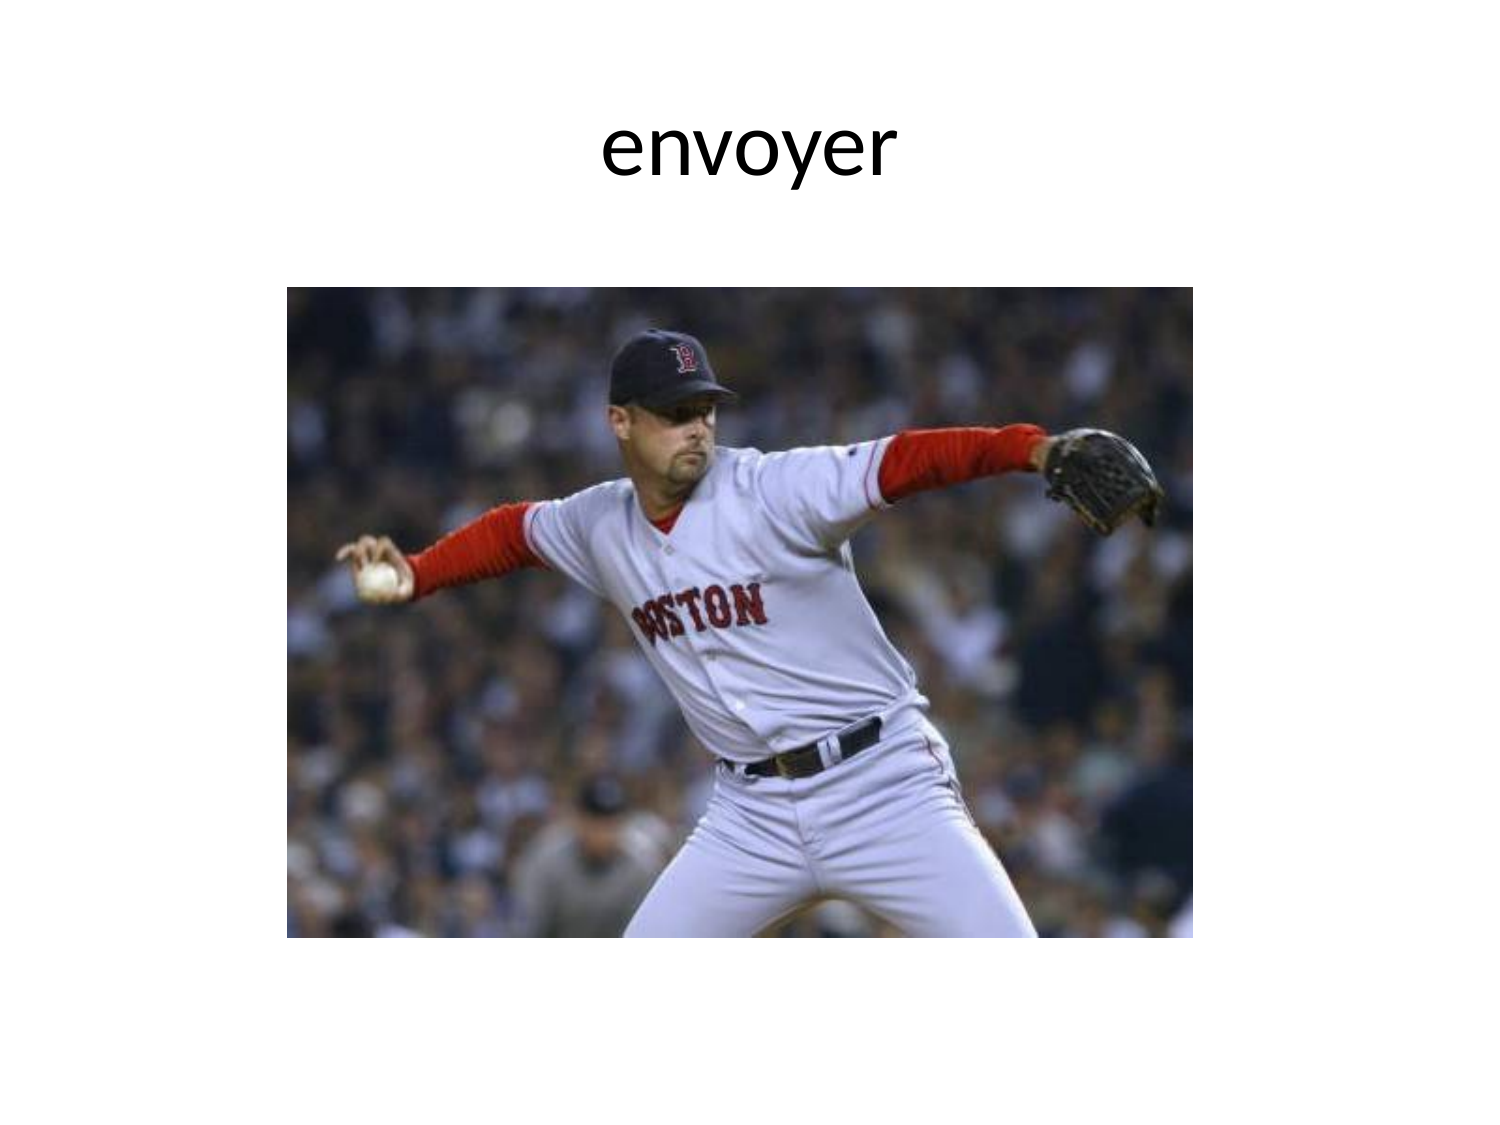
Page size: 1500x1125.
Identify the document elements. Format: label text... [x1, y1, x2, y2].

title envoyer [75, 45, 1425, 233]
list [287, 287, 1193, 938]
